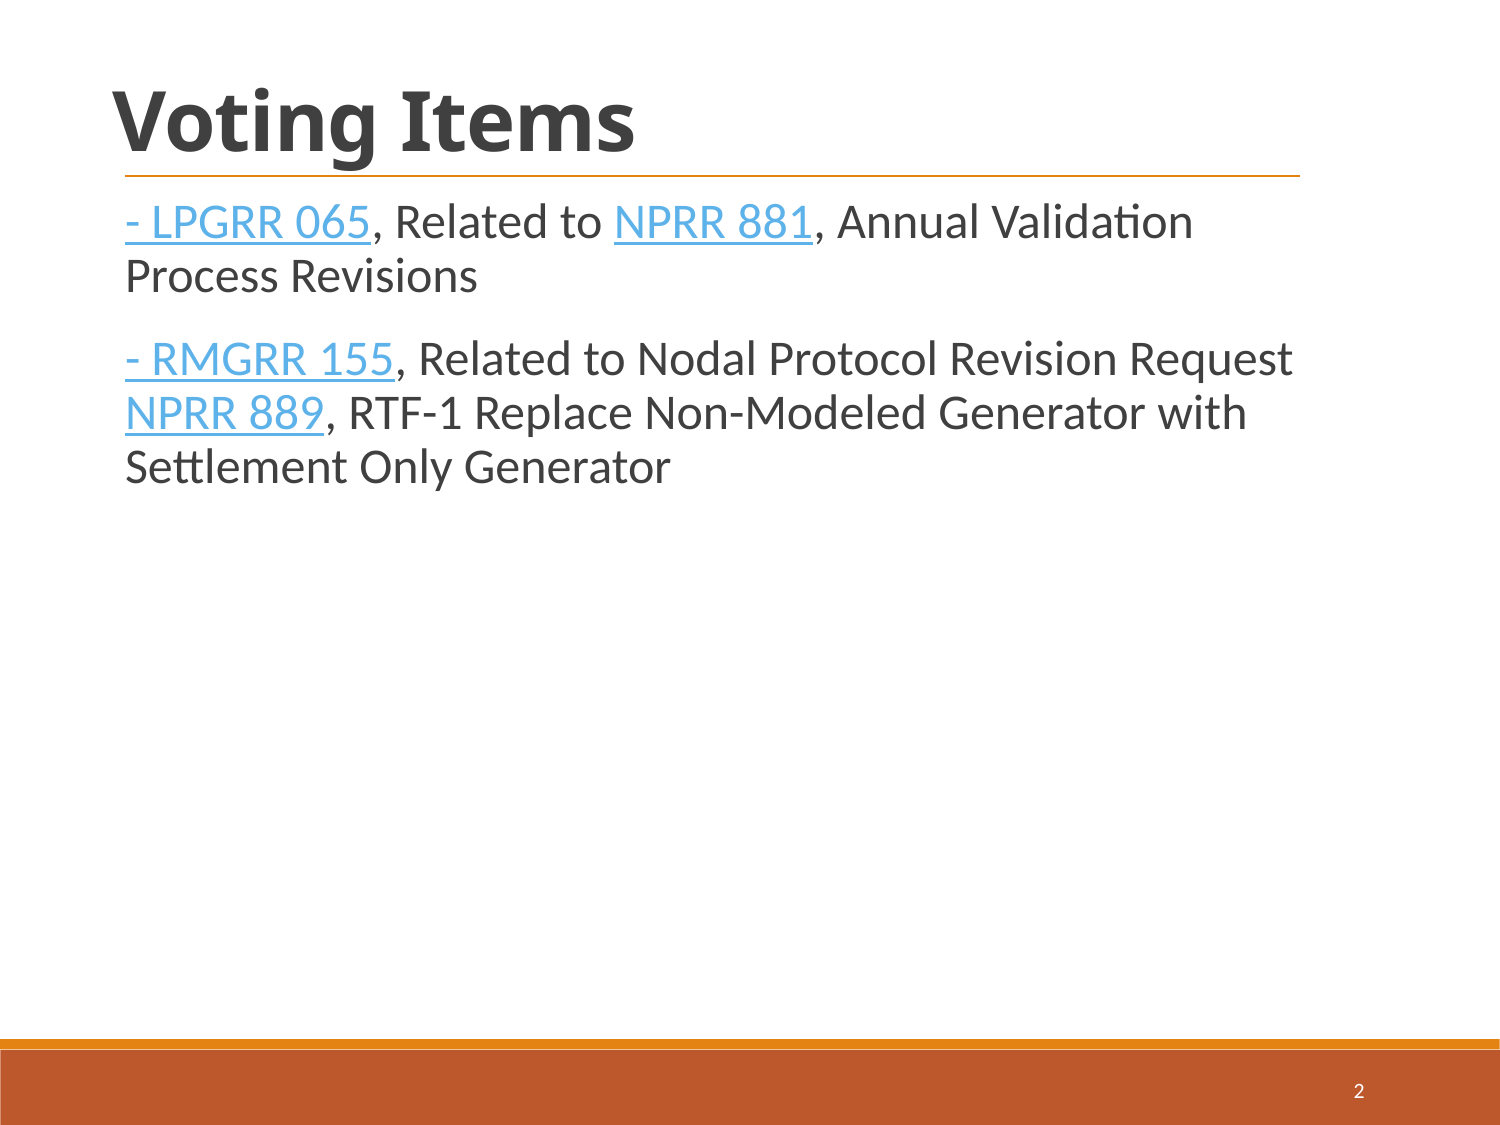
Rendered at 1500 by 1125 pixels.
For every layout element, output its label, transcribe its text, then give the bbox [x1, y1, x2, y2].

title Voting Items [97, 69, 1332, 176]
list - LPGRR 065, Related to NPRR 881, Annual Validation Process Revisions - RMGRR 155, Related to Nodal Protocol Revision Request NPRR 889, RTF-1 Replace Non-Modeled Generator with Settlement Only Generator [125, 187, 1338, 848]
slide_number 2 [1218, 1059, 1380, 1120]
